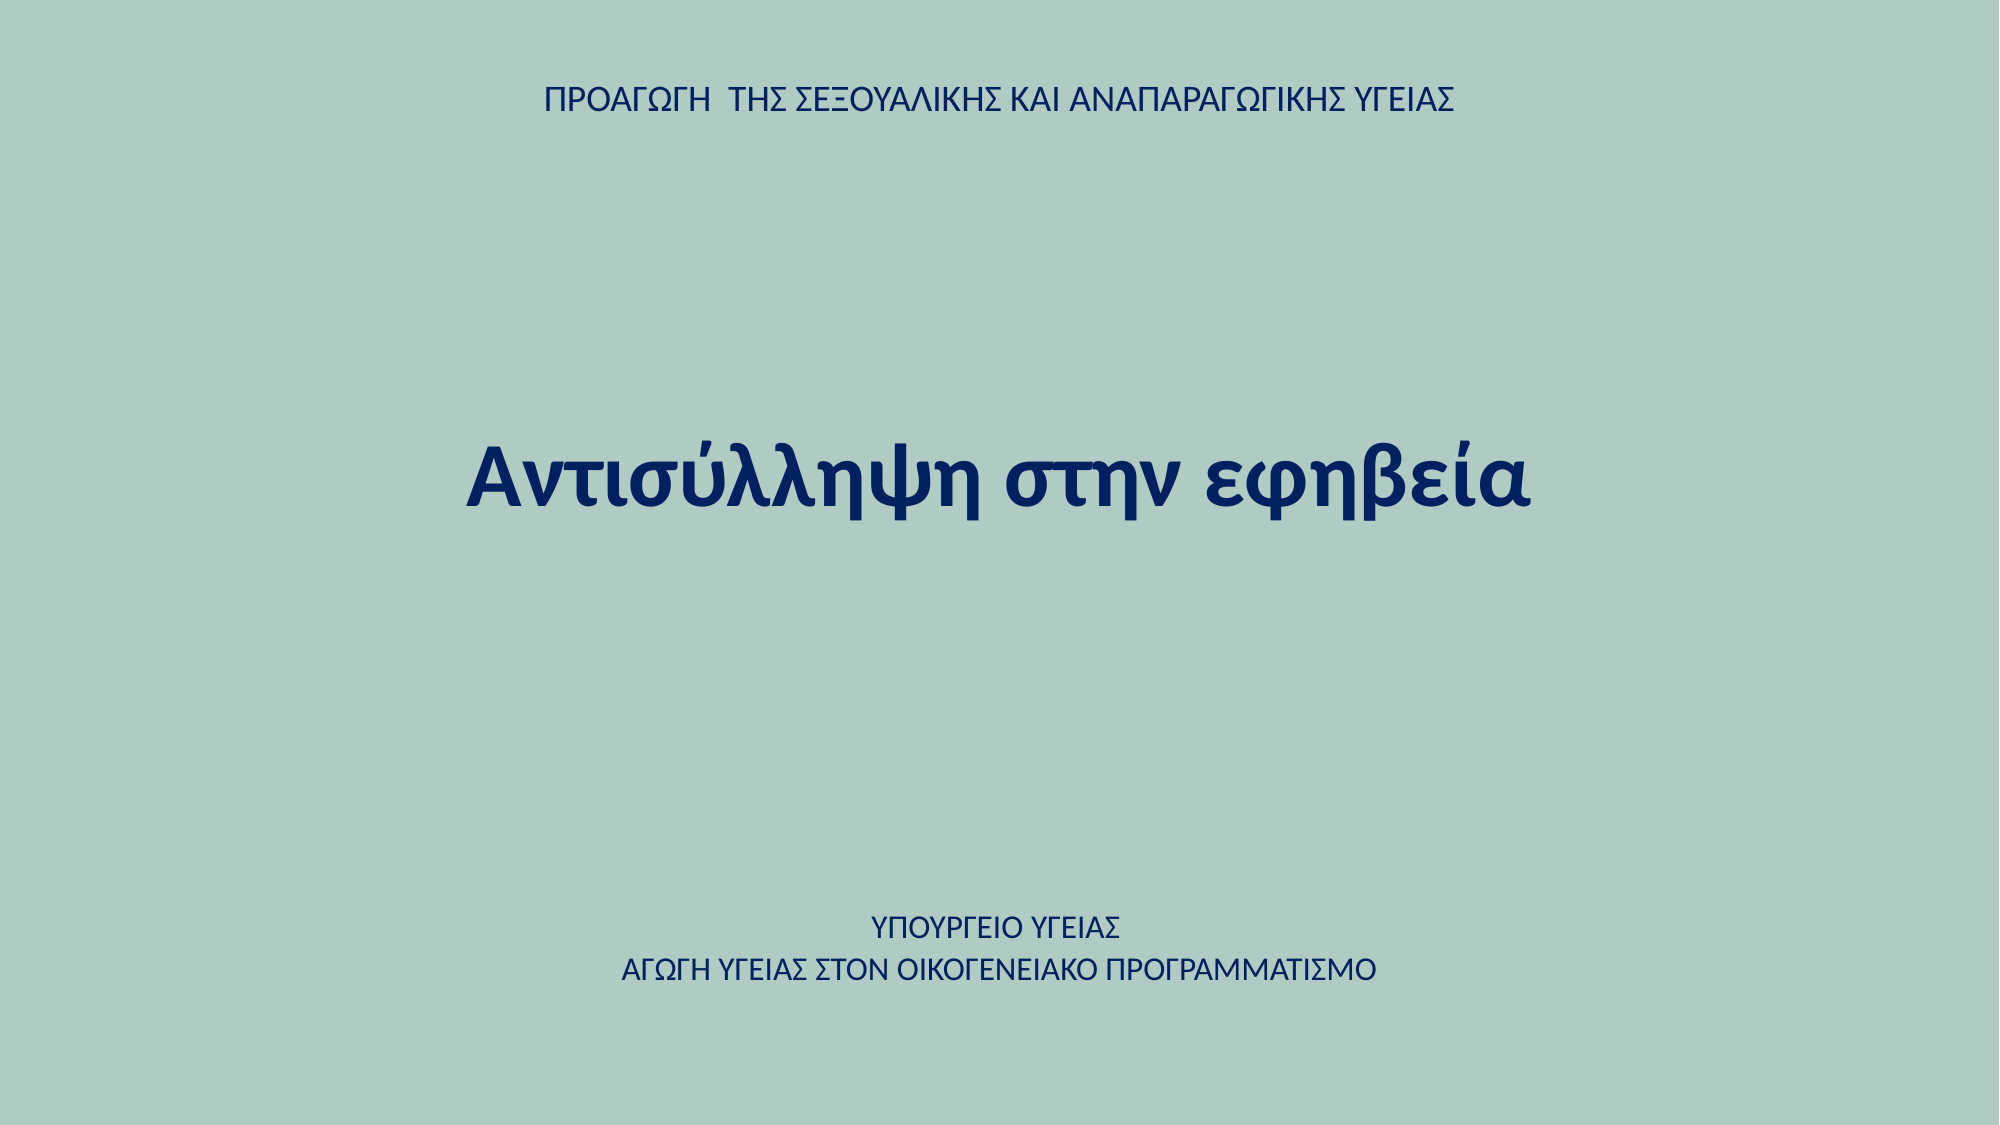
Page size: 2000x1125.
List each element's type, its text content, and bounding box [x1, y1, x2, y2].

title Αντισύλληψη στην εφηβεία [149, 349, 1850, 591]
subtitle YΠΟΥΡΓΕΙΟ ΥΓΕΙΑΣ ΑΓΩΓΗ ΥΓΕΙΑΣ ΣΤΟΝ ΟΙΚΟΓΕΝΕΙΑΚΟ ΠΡΟΓΡΑΜΜΑΤΙΣΜΟ [0, 855, 2000, 1125]
text_box ΠΡΟΑΓΩΓΗ ΤΗΣ ΣΕΞΟΥΑΛΙΚΗΣ ΚΑΙ ΑΝΑΠΑΡΑΓΩΓΙΚΗΣ ΥΓΕΙΑΣ [0, 66, 2000, 127]
